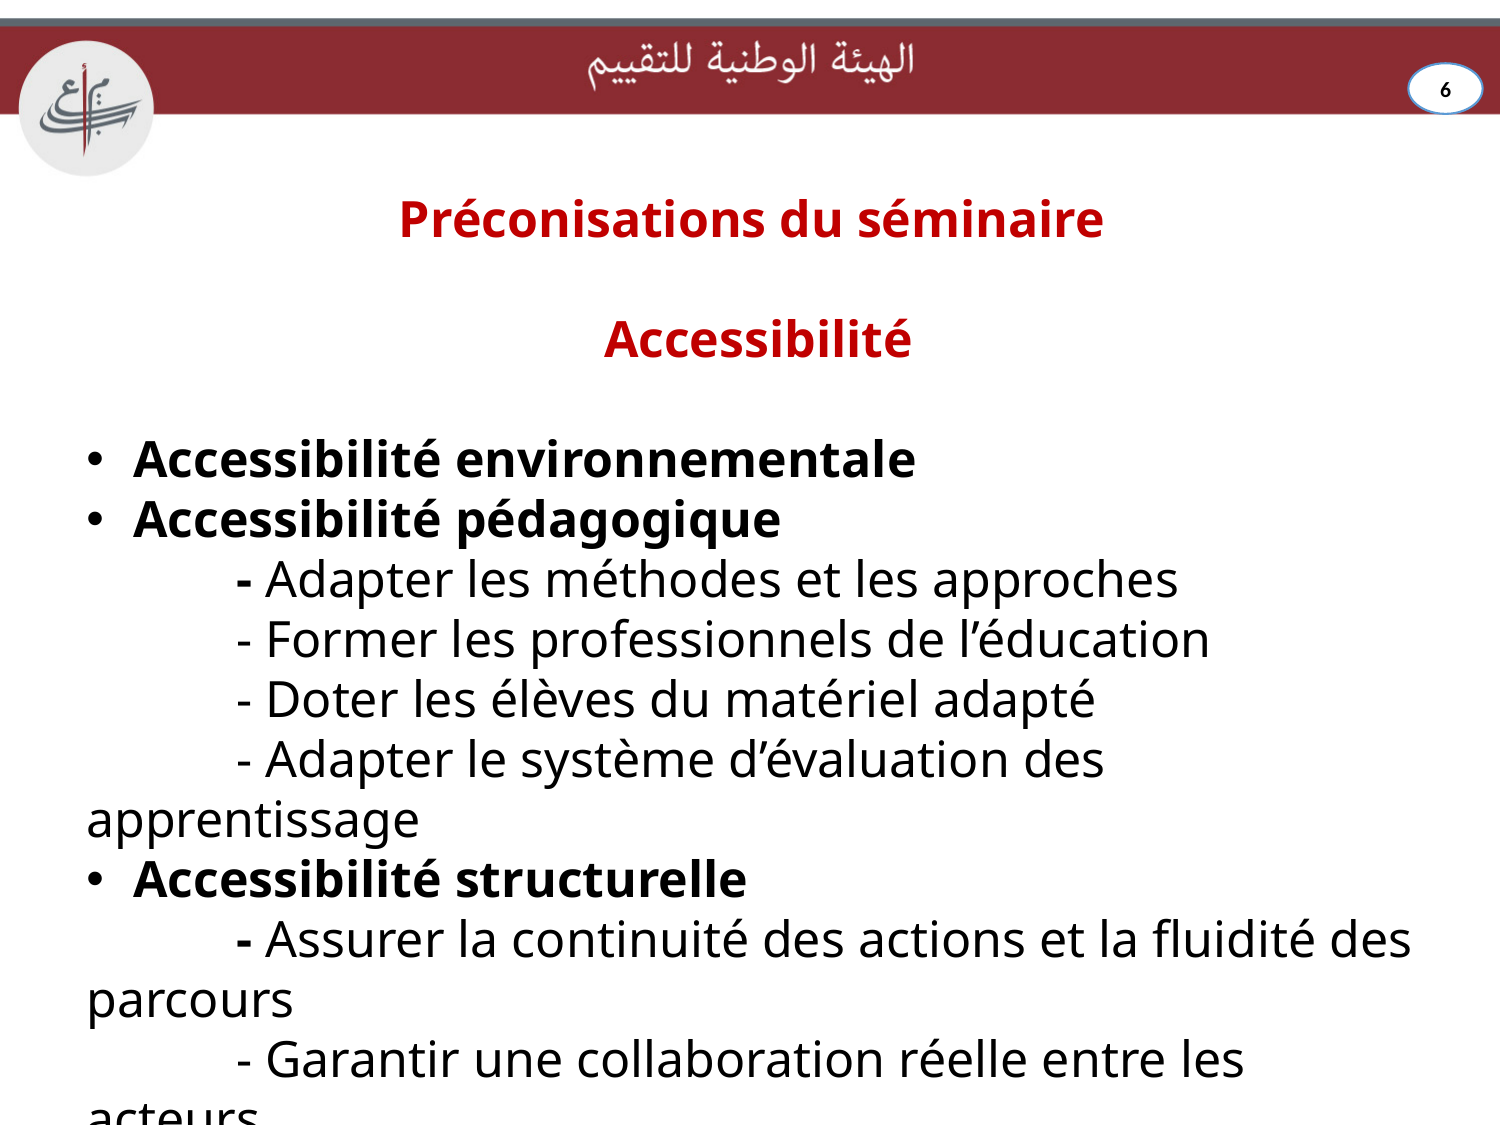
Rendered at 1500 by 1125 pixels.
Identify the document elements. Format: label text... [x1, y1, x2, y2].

text_box 6 [1407, 62, 1484, 115]
text_box Préconisations du séminaire Accessibilité Accessibilité environnementale Accessibilité pédagogique - Adapter les méthodes et les approches - Former les professionnels de l’éducation - Doter les élèves du matériel adapté - Adapter le système d’évaluation des apprentissage Accessibilité structurelle - Assurer la continuité des actions et la fluidité des parcours - Garantir une collaboration réelle entre les acteurs [71, 180, 1446, 1125]
picture [0, 0, 1500, 1125]
